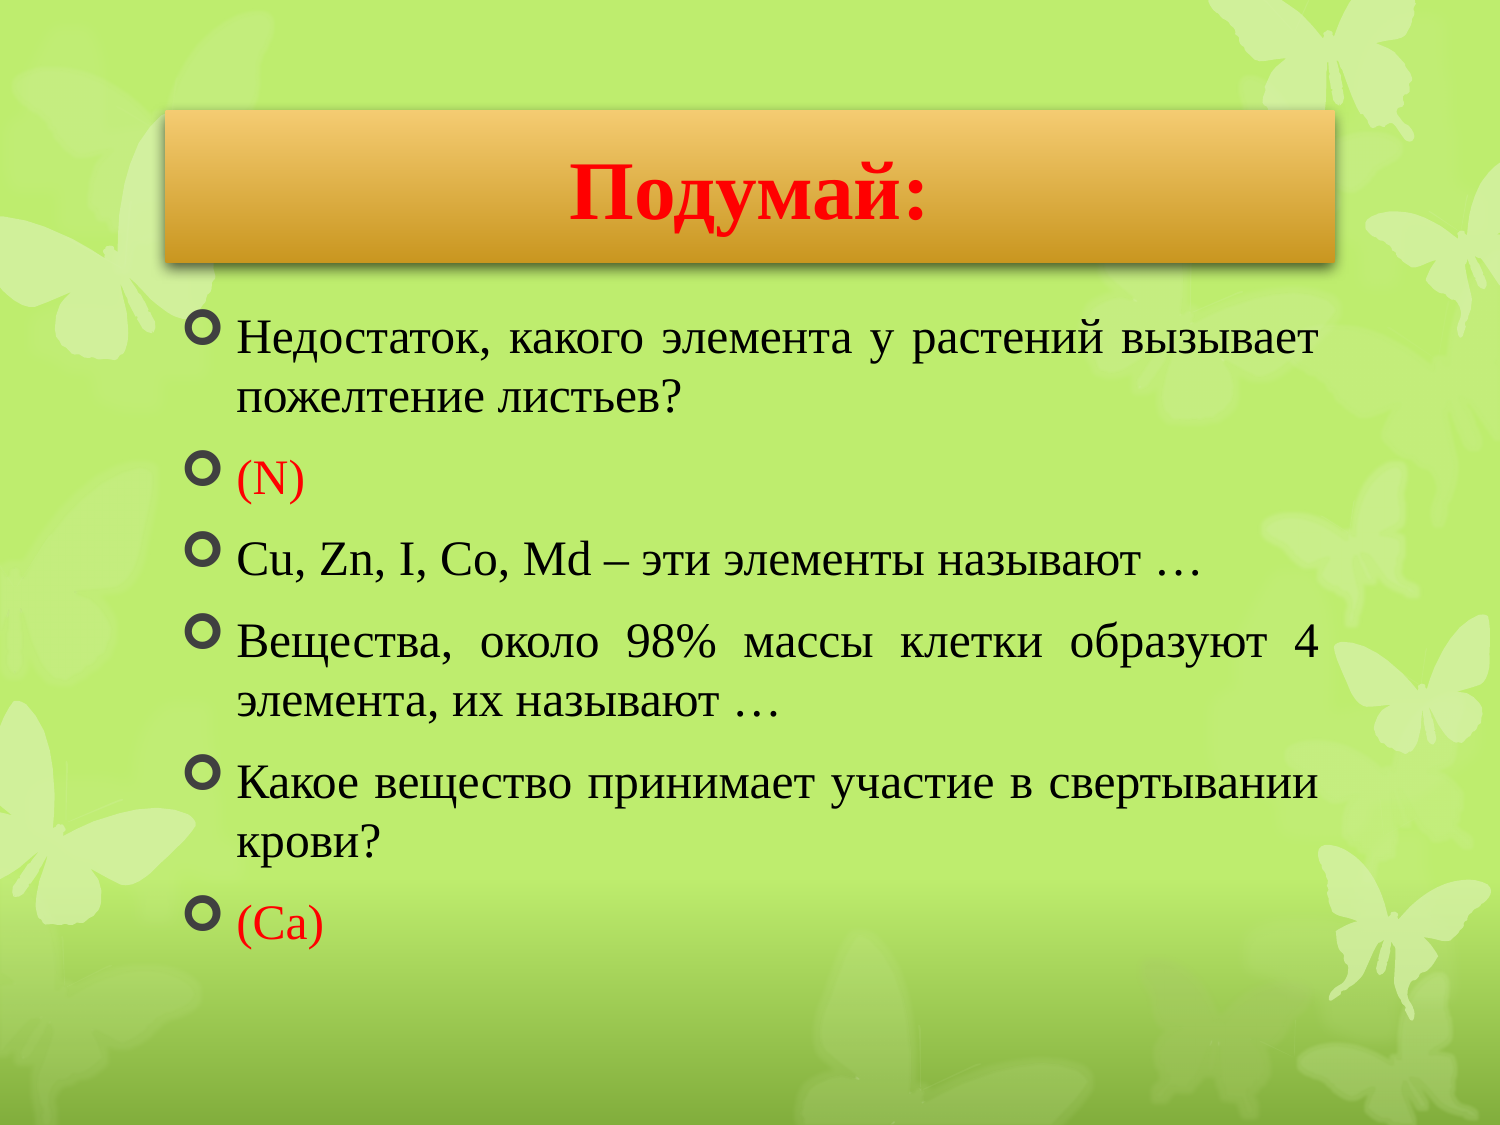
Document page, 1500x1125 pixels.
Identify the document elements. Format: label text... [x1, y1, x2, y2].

title Подумай: [165, 110, 1335, 263]
list Недостаток, какого элемента у растений вызывает пожелтение листьев? (N) Cu, Zn, I, Co, Md – эти элементы называют … Вещества, около 98% массы клетки образуют 4 элемента, их называют … Какое вещество принимает участие в свертывании крови? (Ca) [165, 296, 1335, 962]
